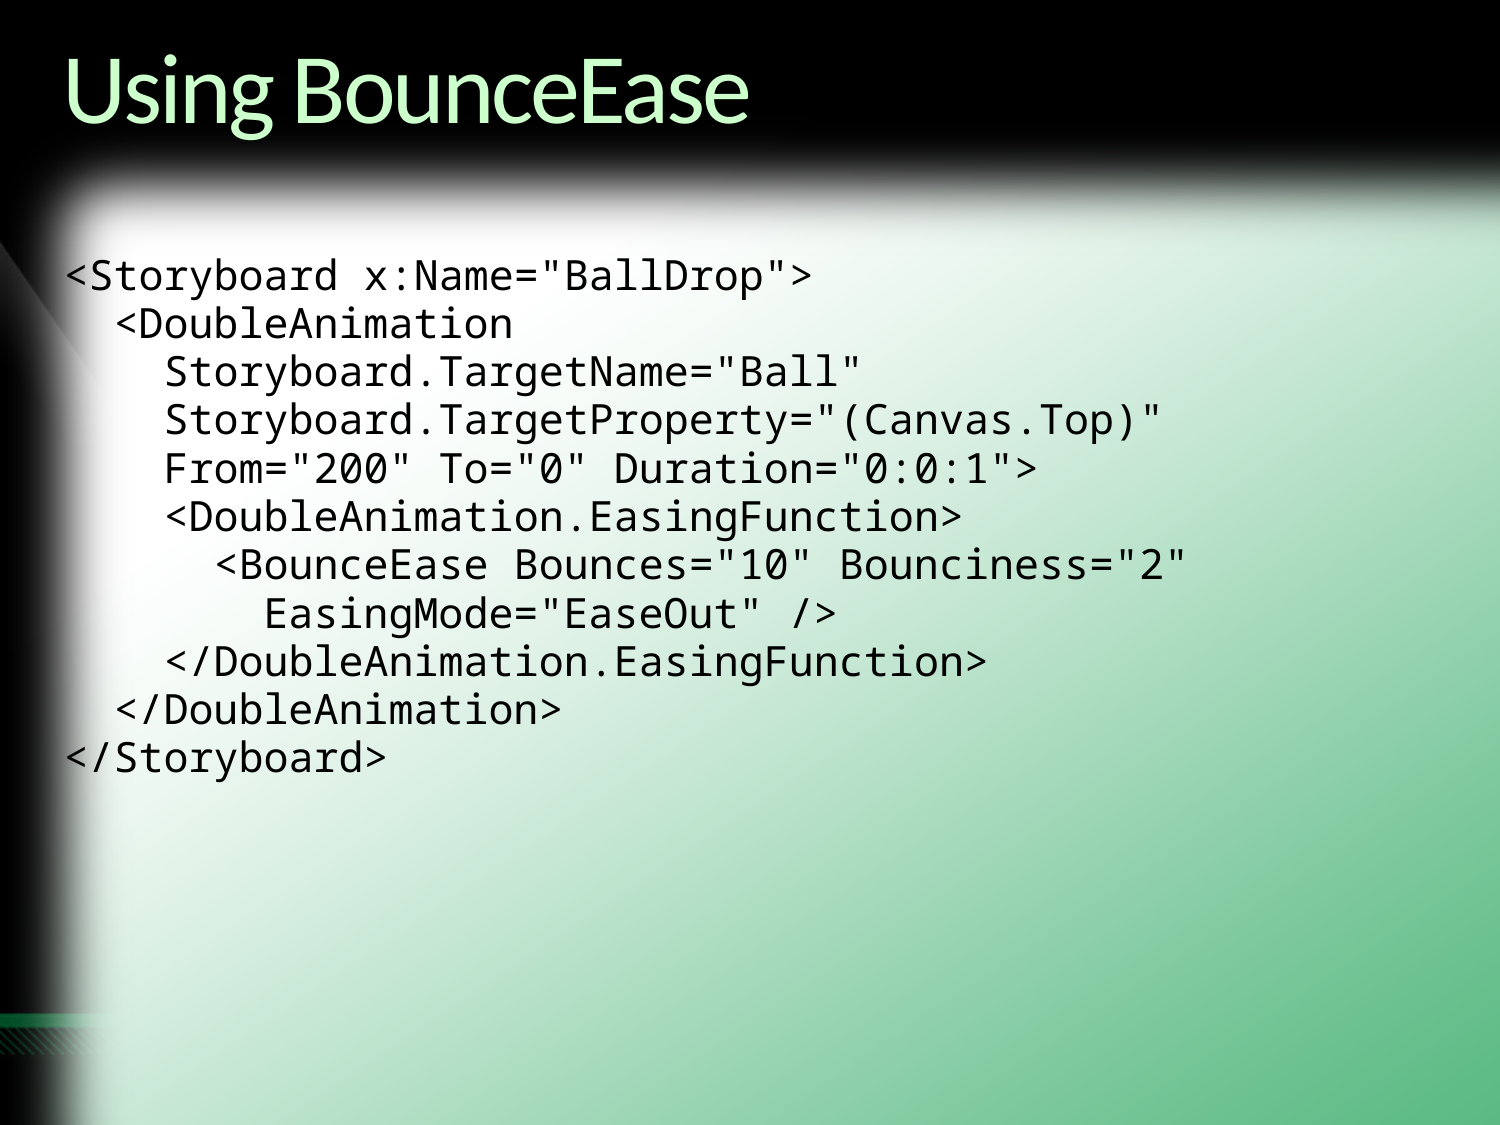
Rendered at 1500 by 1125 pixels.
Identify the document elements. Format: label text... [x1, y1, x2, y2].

title Using BounceEase [62, 37, 1438, 147]
picture [0, 0, 1500, 1125]
list <Storyboard x:Name="BallDrop"> <DoubleAnimation Storyboard.TargetName="Ball" Storyboard.TargetProperty="(Canvas.Top)" From="200" To="0" Duration="0:0:1"> <DoubleAnimation.EasingFunction> <BounceEase Bounces="10" Bounciness="2" EasingMode="EaseOut" /> </DoubleAnimation.EasingFunction> </DoubleAnimation> </Storyboard> [63, 257, 1433, 537]
